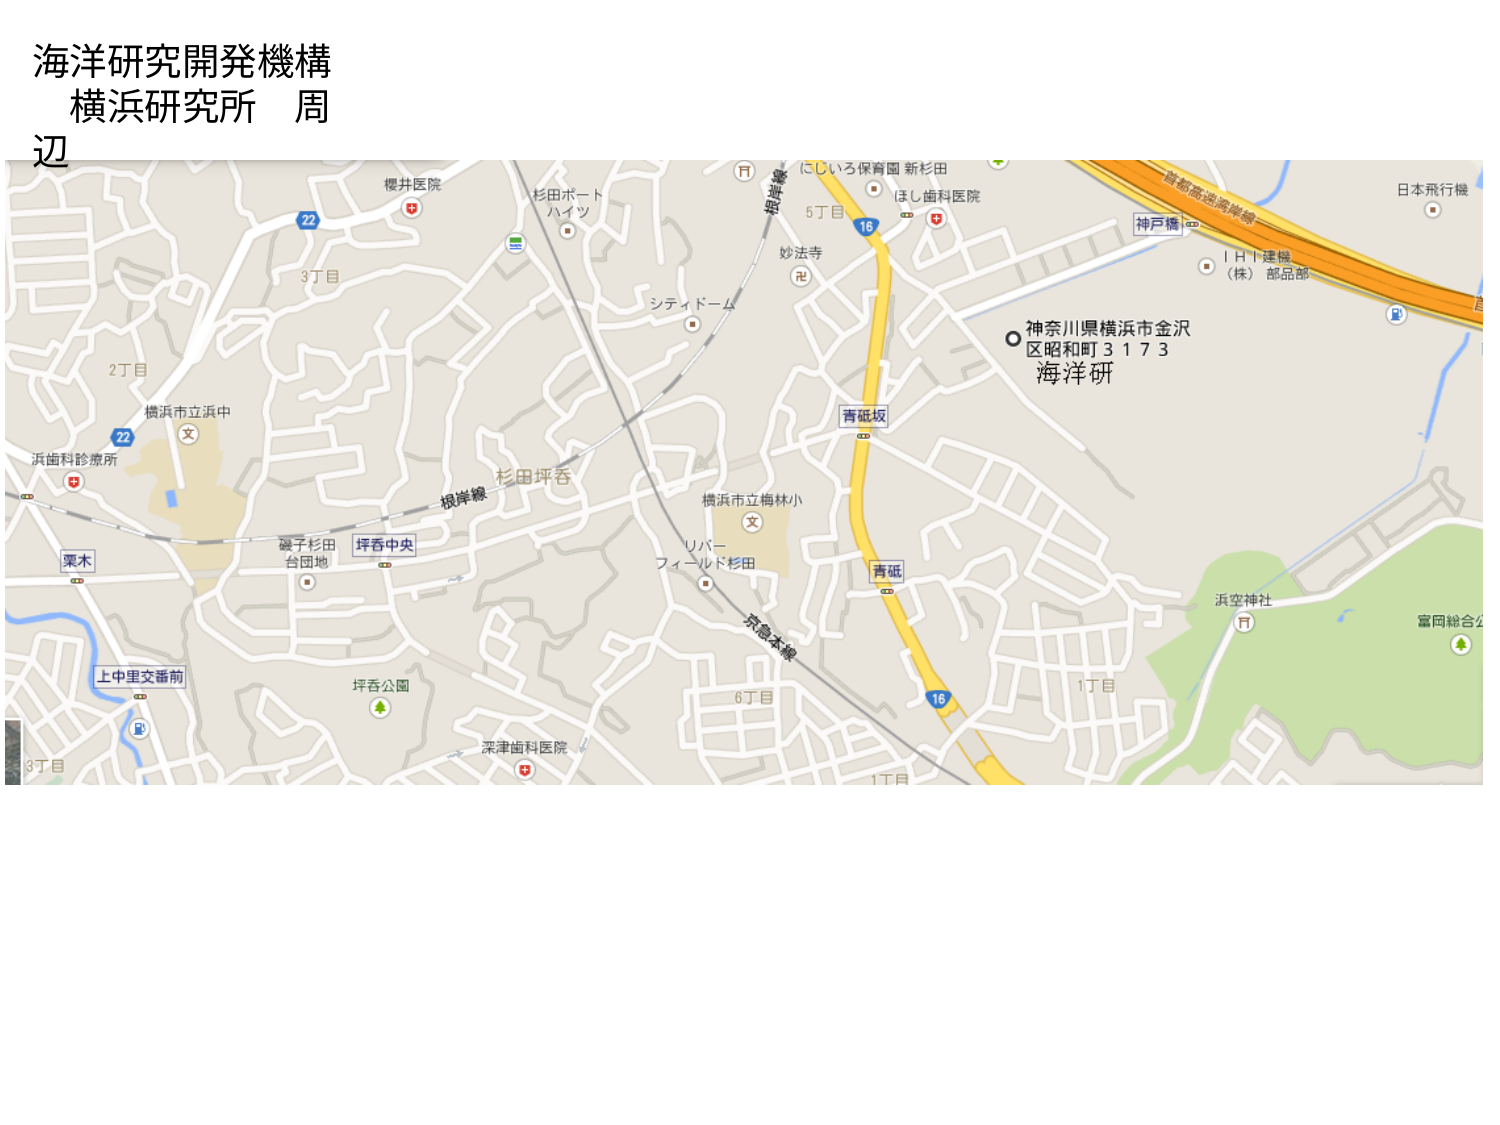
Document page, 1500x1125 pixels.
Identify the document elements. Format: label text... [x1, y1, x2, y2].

picture [5, 160, 1483, 786]
text_box 海洋研究開発機構 横浜研究所 周辺 [17, 30, 349, 159]
